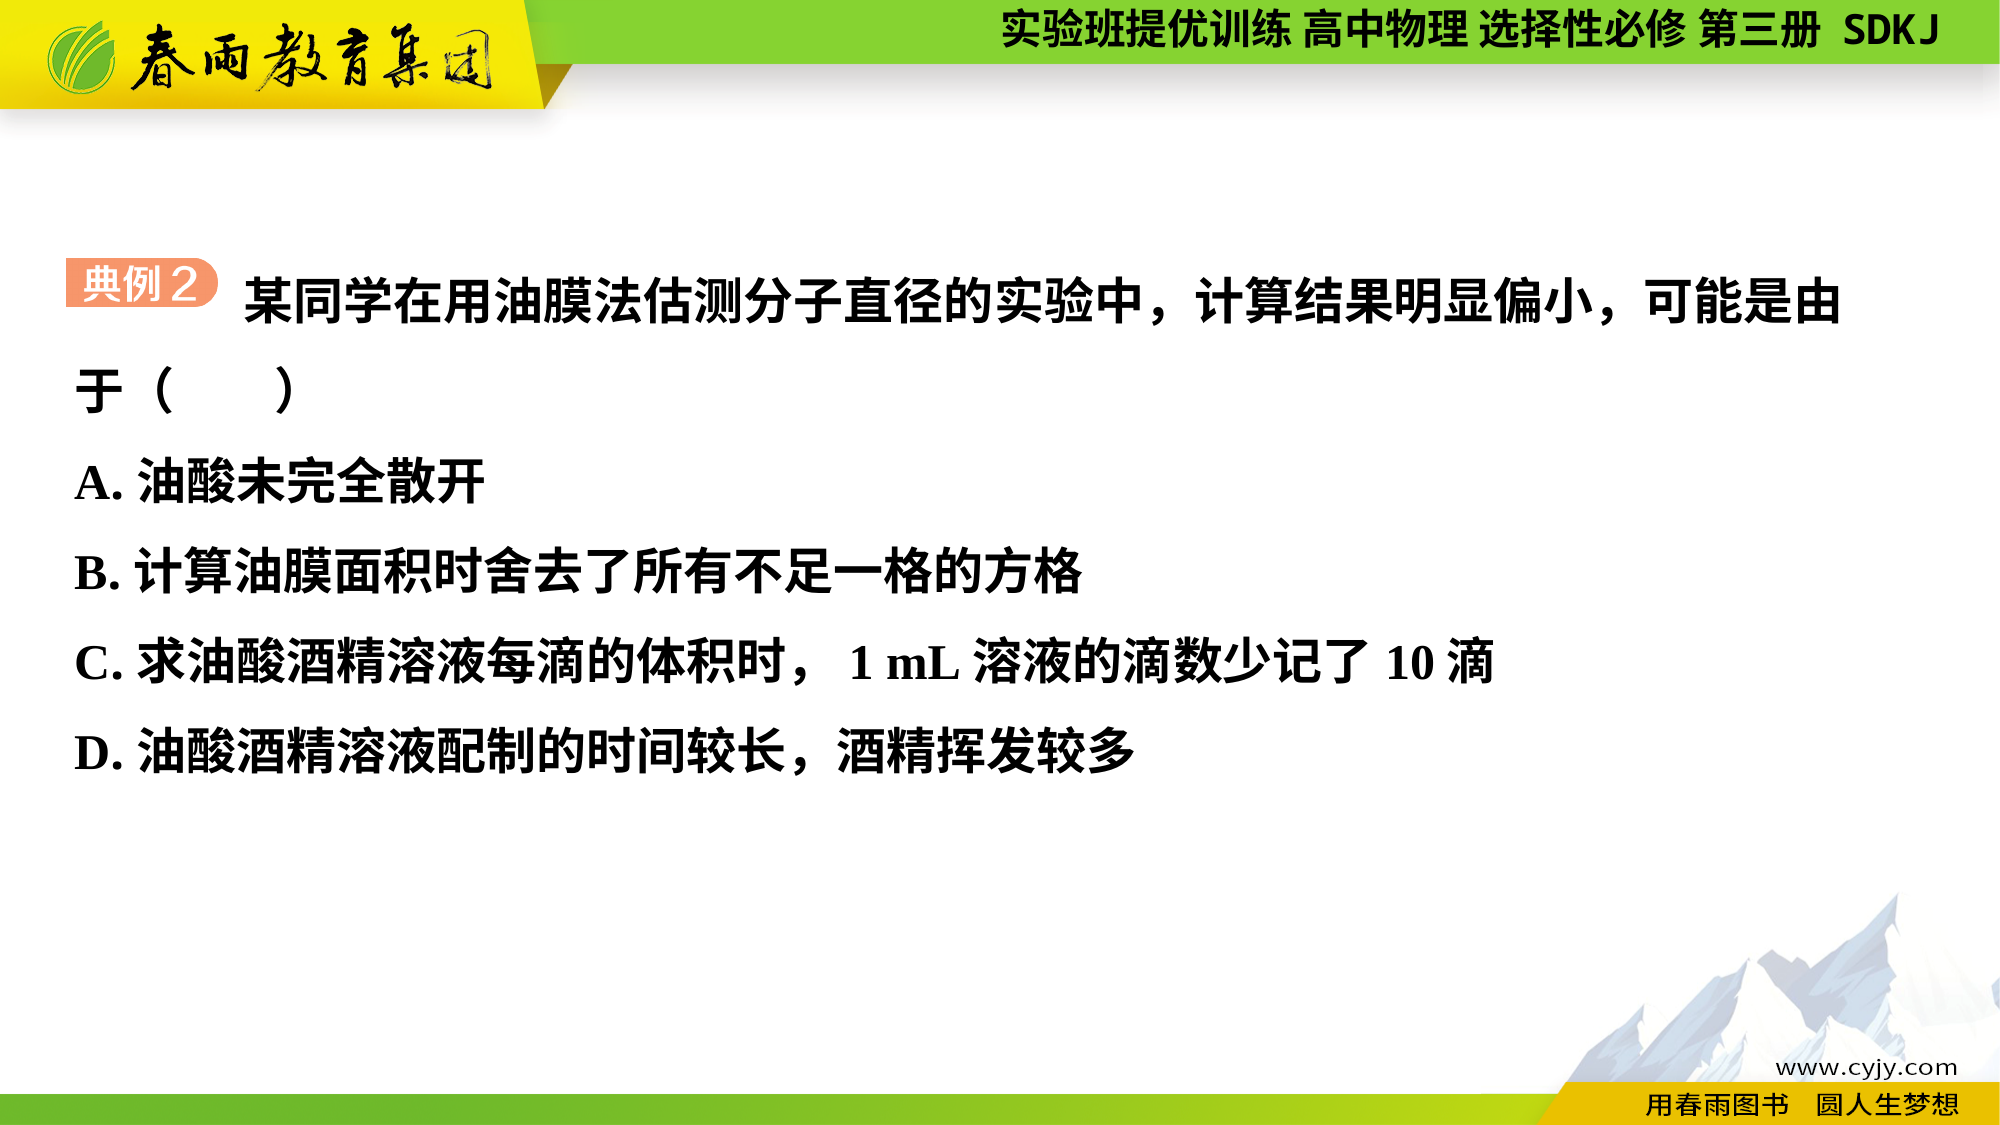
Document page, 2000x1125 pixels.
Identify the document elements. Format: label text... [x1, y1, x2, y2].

picture [0, 0, 2000, 1125]
list 某同学在用油膜法估测分子直径的实验中，计算结果明显偏小，可能是由 于（ ） A.油酸未完全散开 B.计算油膜面积时舍去了所有不足一格的方格 C.求油酸酒精溶液每滴的体积时，1 mL溶液的滴数少记了10滴 D.油酸酒精溶液配制的时间较长，酒精挥发较多 [59, 231, 1944, 781]
